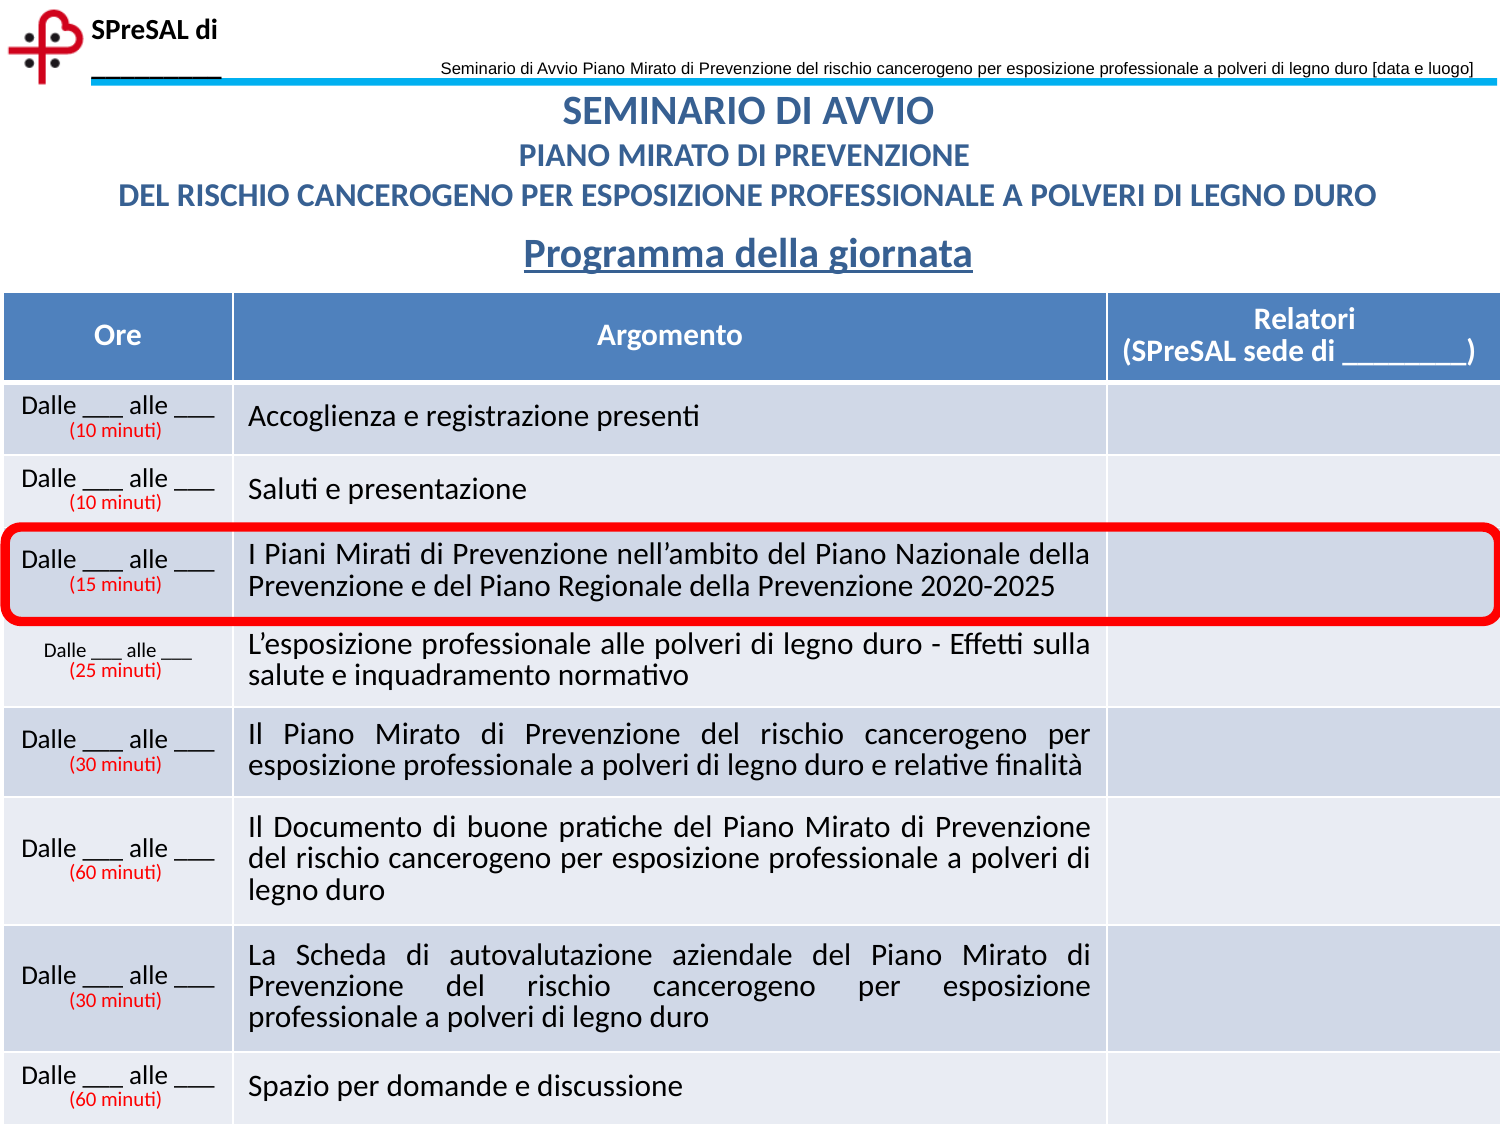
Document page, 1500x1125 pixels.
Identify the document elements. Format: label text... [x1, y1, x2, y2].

table_cell Dalle ___ alle ___ (10 minuti) [4, 385, 232, 454]
table_cell Dalle ___ alle ___ (30 minuti) [4, 926, 232, 1051]
table_cell Dalle ___ alle ___ (60 minuti) [4, 1053, 232, 1124]
table_cell Dalle ___ alle ___ (60 minuti) [4, 798, 232, 924]
table_cell [1108, 1053, 1500, 1124]
table_cell [1108, 926, 1500, 1051]
table_cell La Scheda di autovalutazione aziendale del Piano Mirato di Prevenzione del rischio cancerogeno per esposizione professionale a polveri di legno duro [234, 926, 1106, 1051]
text_box SPreSAL di _________ [95, 3, 254, 89]
table_header Relatori (SPreSAL sede di ________) [1108, 293, 1500, 380]
picture [0, 0, 91, 100]
table_cell Dalle ___ alle ___ (25 minuti) [4, 618, 232, 706]
text_box Seminario di Avvio Piano Mirato di Prevenzione del rischio cancerogeno per esposizione professionale a polveri di legno duro [data e luogo] [419, 50, 1498, 75]
text_box [3, 524, 1500, 624]
table_header Ore [4, 293, 232, 380]
table_cell [1108, 798, 1500, 924]
table_cell [1108, 708, 1500, 796]
table_cell L’esposizione professionale alle polveri di legno duro - Effetti sulla salute e inquadramento normativo [234, 624, 1106, 706]
table_cell Dalle ___ alle ___ (10 minuti) [4, 456, 232, 527]
table_cell [1108, 456, 1500, 527]
text_box SEMINARIO DI AVVIO PIANO MIRATO DI PREVENZIONE DEL RISCHIO CANCEROGENO PER ESPOSIZIONE PROFESSIONALE A POLVERI DI LEGNO DURO Programma della giornata [0, 75, 1499, 283]
table_cell Il Piano Mirato di Prevenzione del rischio cancerogeno per esposizione professionale a polveri di legno duro e relative finalità [234, 708, 1106, 796]
table_cell Saluti e presentazione [234, 456, 1106, 524]
table_cell Accoglienza e registrazione presenti [234, 385, 1106, 454]
table_cell Il Documento di buone pratiche del Piano Mirato di Prevenzione del rischio cancerogeno per esposizione professionale a polveri di legno duro [234, 798, 1106, 924]
table_cell [1108, 385, 1500, 454]
table_cell Spazio per domande e discussione [234, 1053, 1106, 1124]
table_header Argomento [234, 293, 1106, 380]
table_cell [1108, 618, 1500, 706]
table_cell Dalle ___ alle ___ (30 minuti) [4, 708, 232, 796]
